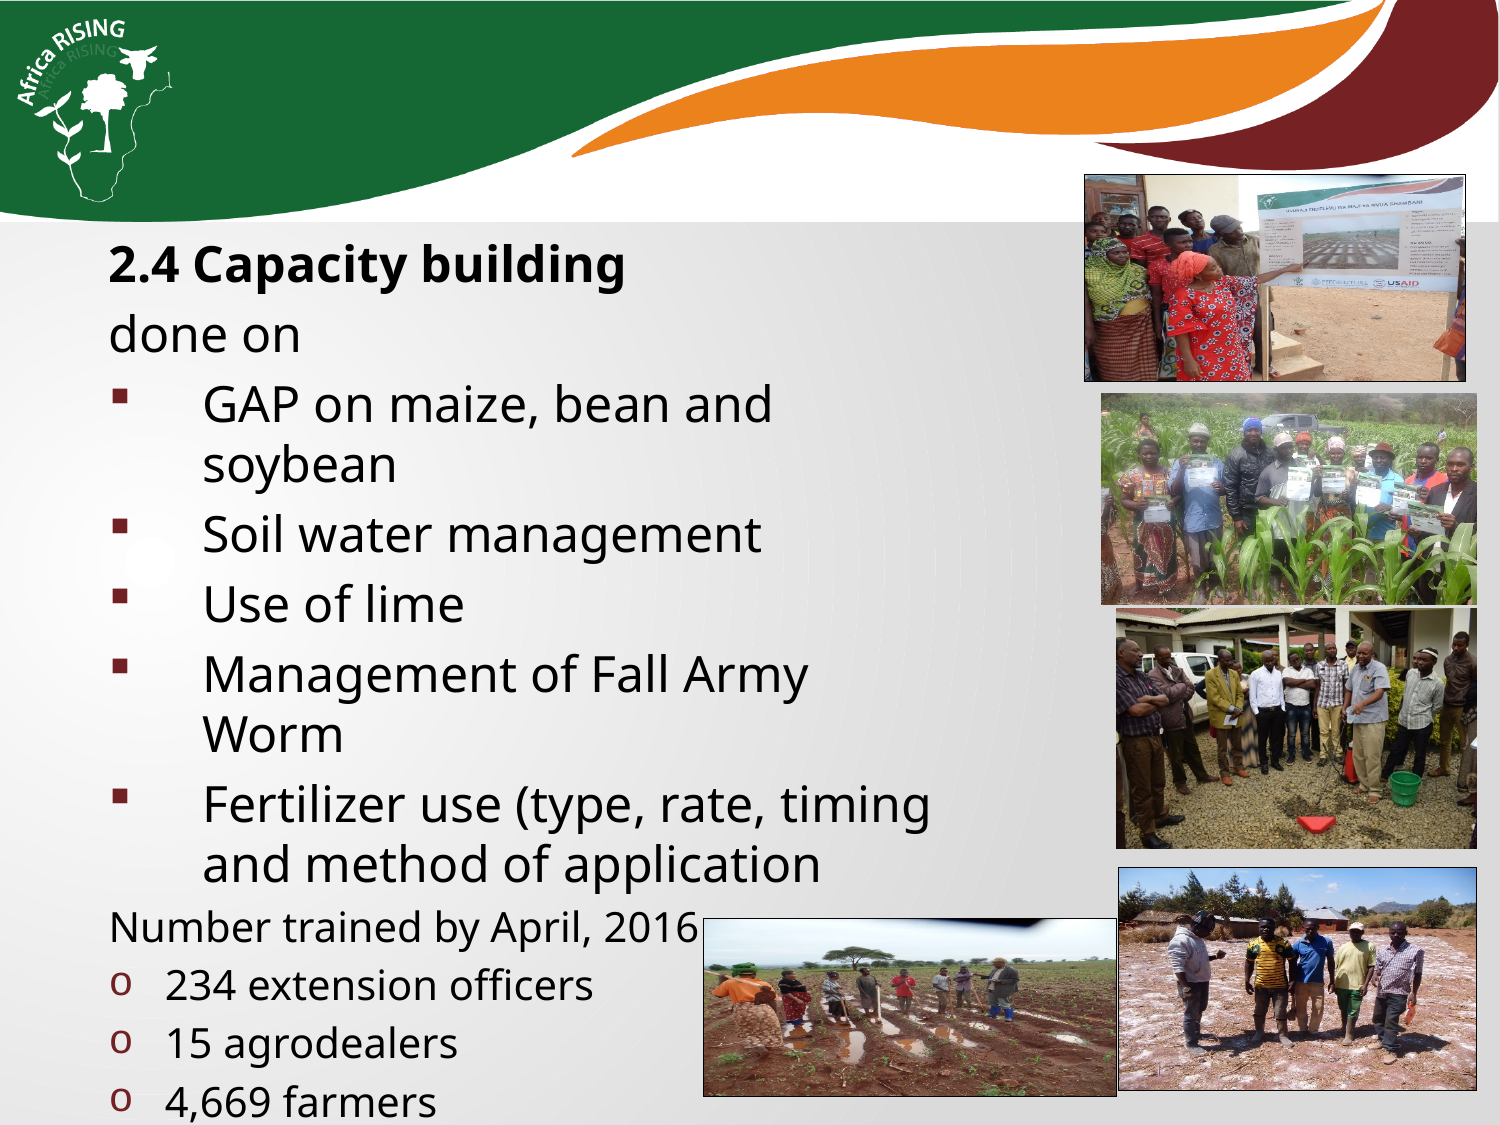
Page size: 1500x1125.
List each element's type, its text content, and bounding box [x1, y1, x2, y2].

picture [0, 0, 1499, 382]
picture [1100, 392, 1478, 605]
picture [1115, 608, 1477, 850]
picture [702, 867, 1478, 1098]
list 2.4 Capacity building done on GAP on maize, bean and soybean Soil water management Use of lime Management of Fall Army Worm Fertilizer use (type, rate, timing and method of application Number trained by April, 2016 234 extension officers 15 agrodealers 4,669 farmers [75, 224, 963, 1091]
